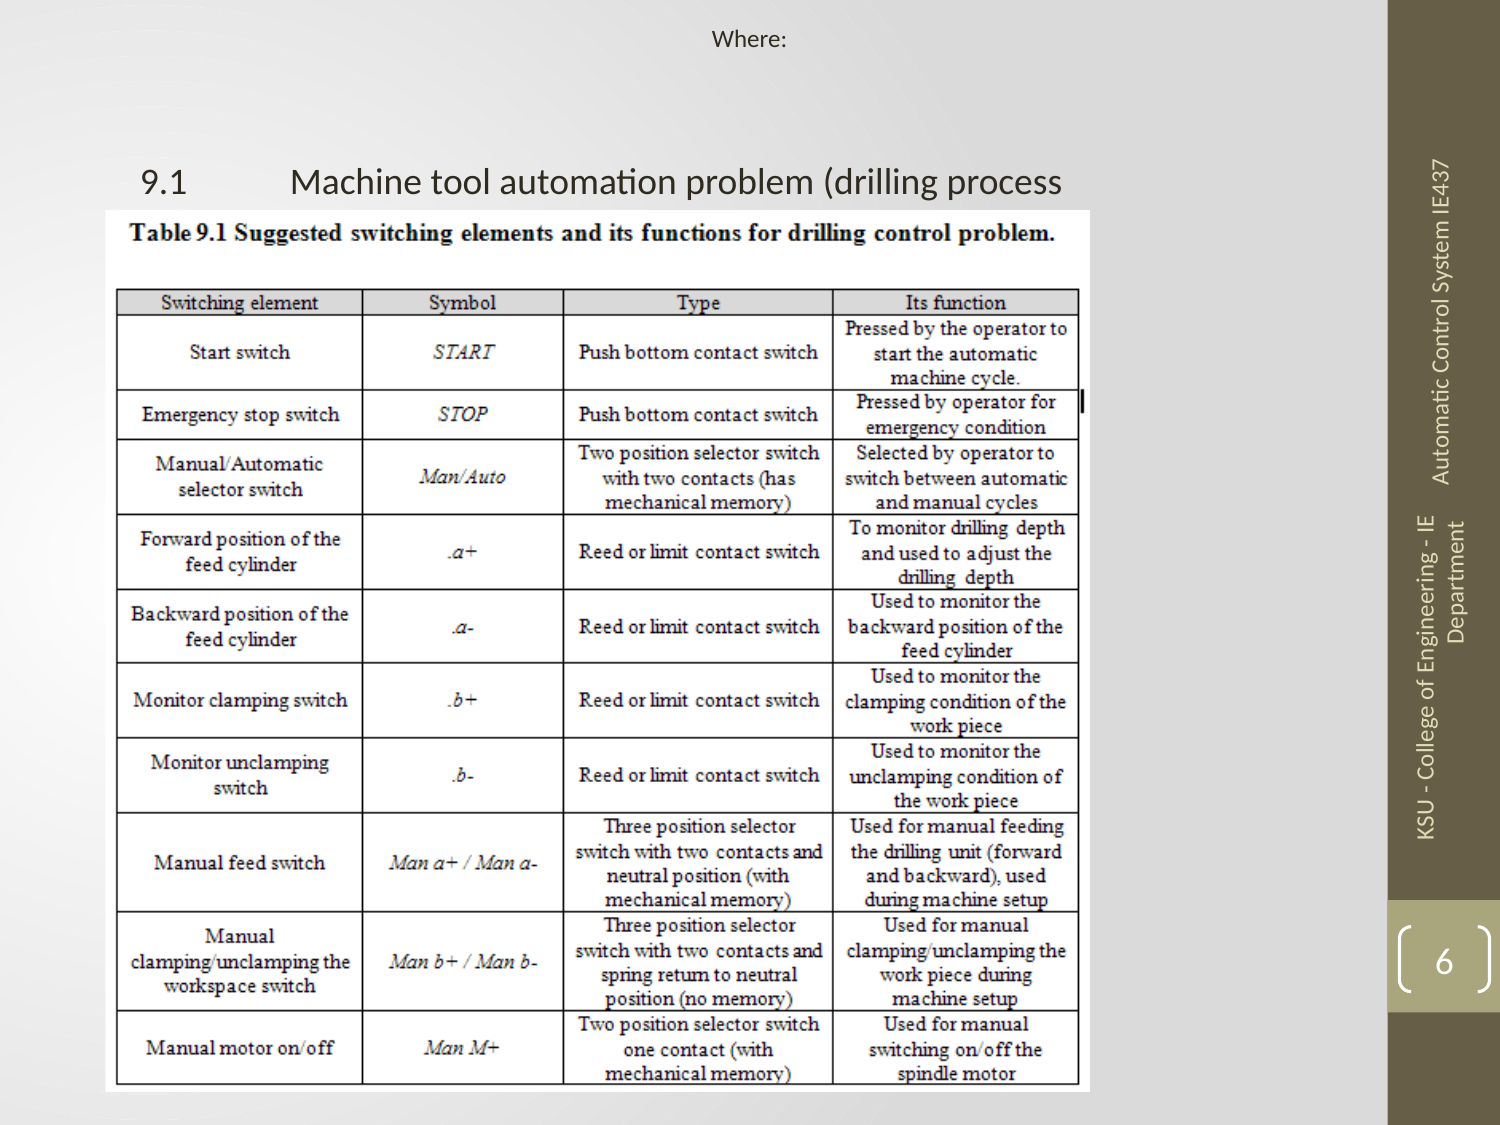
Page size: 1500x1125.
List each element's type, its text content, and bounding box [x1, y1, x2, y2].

picture [104, 210, 1091, 1092]
text_box 9.1 Machine tool automation problem (drilling process automation) [49, 149, 1250, 300]
slide_number Automatic Control System IE437 [1408, 100, 1469, 500]
slide_number 6 [1397, 925, 1492, 994]
footer KSU - College of Engineering - IE Department [1408, 500, 1469, 889]
text_box Where: [697, 15, 803, 60]
